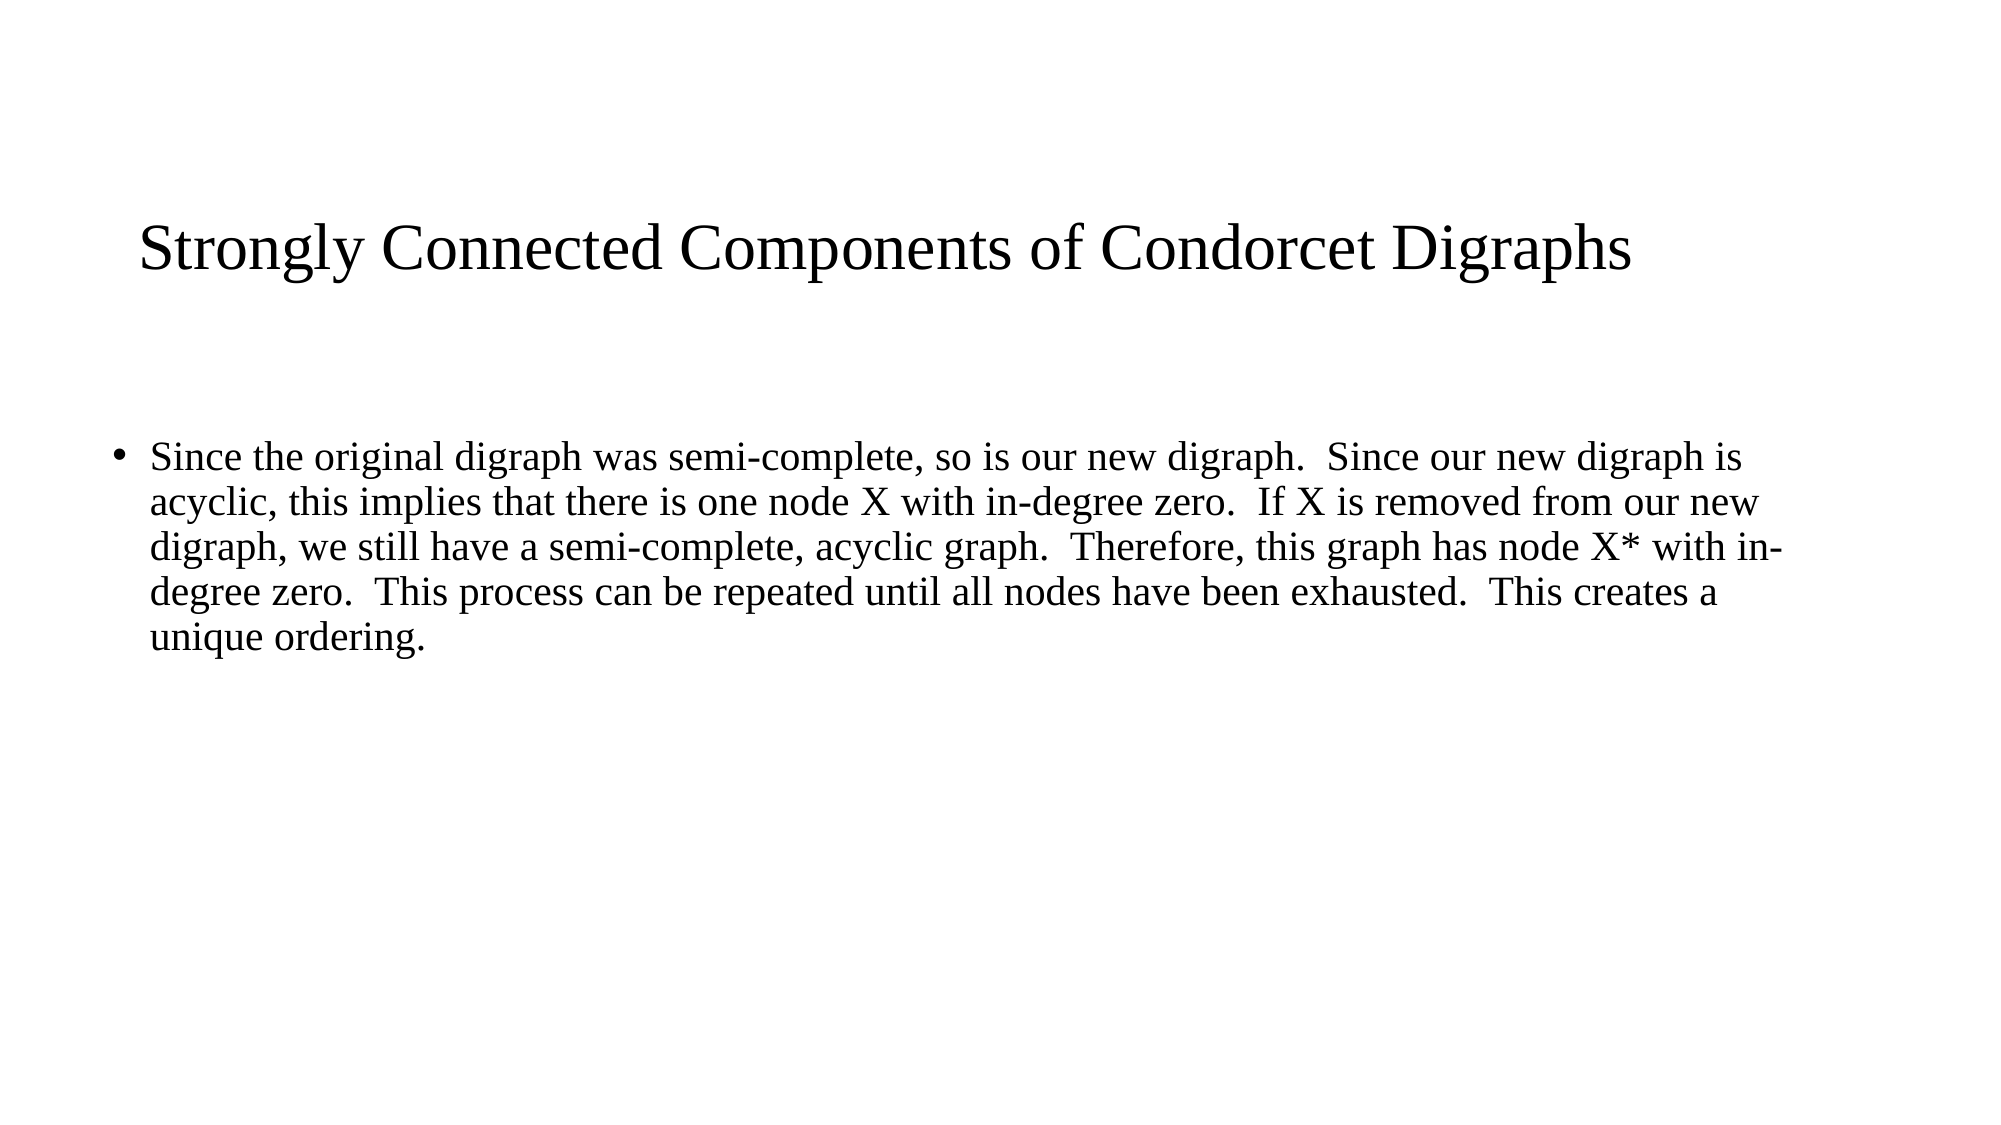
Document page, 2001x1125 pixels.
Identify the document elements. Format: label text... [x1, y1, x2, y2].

list Since the original digraph was semi-complete, so is our new digraph. Since our new digraph is acyclic, this implies that there is one node X with in-degree zero. If X is removed from our new digraph, we still have a semi-complete, acyclic graph. Therefore, this graph has node X* with in-degree zero. This process can be repeated until all nodes have been exhausted. This creates a unique ordering. [97, 427, 1825, 988]
title Strongly Connected Components of Condorcet Digraphs [123, 188, 1732, 308]
